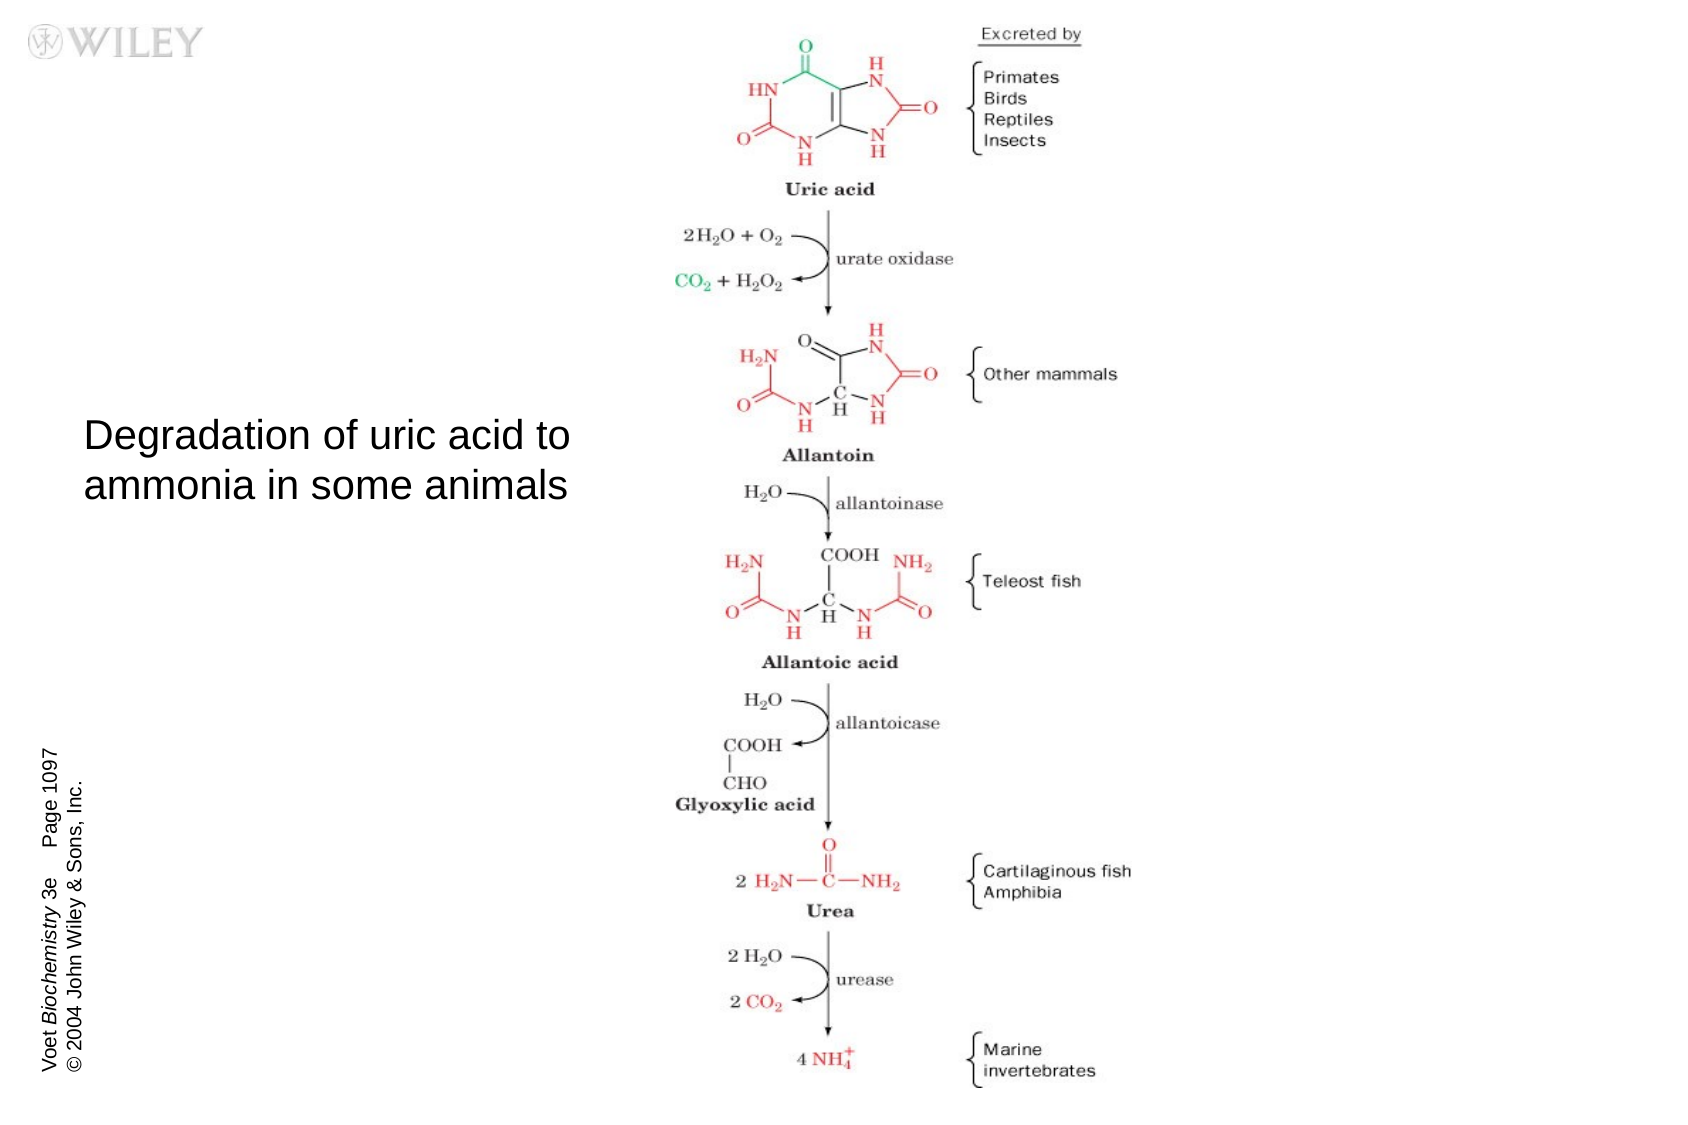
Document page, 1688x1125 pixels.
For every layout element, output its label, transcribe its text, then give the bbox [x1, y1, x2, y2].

title Degradation of uric acid to ammonia in some animals [68, 399, 619, 500]
footer Voet Biochemistry 3e © 2004 John Wiley & Sons, Inc. [28, 625, 113, 1088]
picture [28, 24, 205, 61]
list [675, 24, 1132, 1088]
text_box Page 1097 [28, 726, 69, 864]
